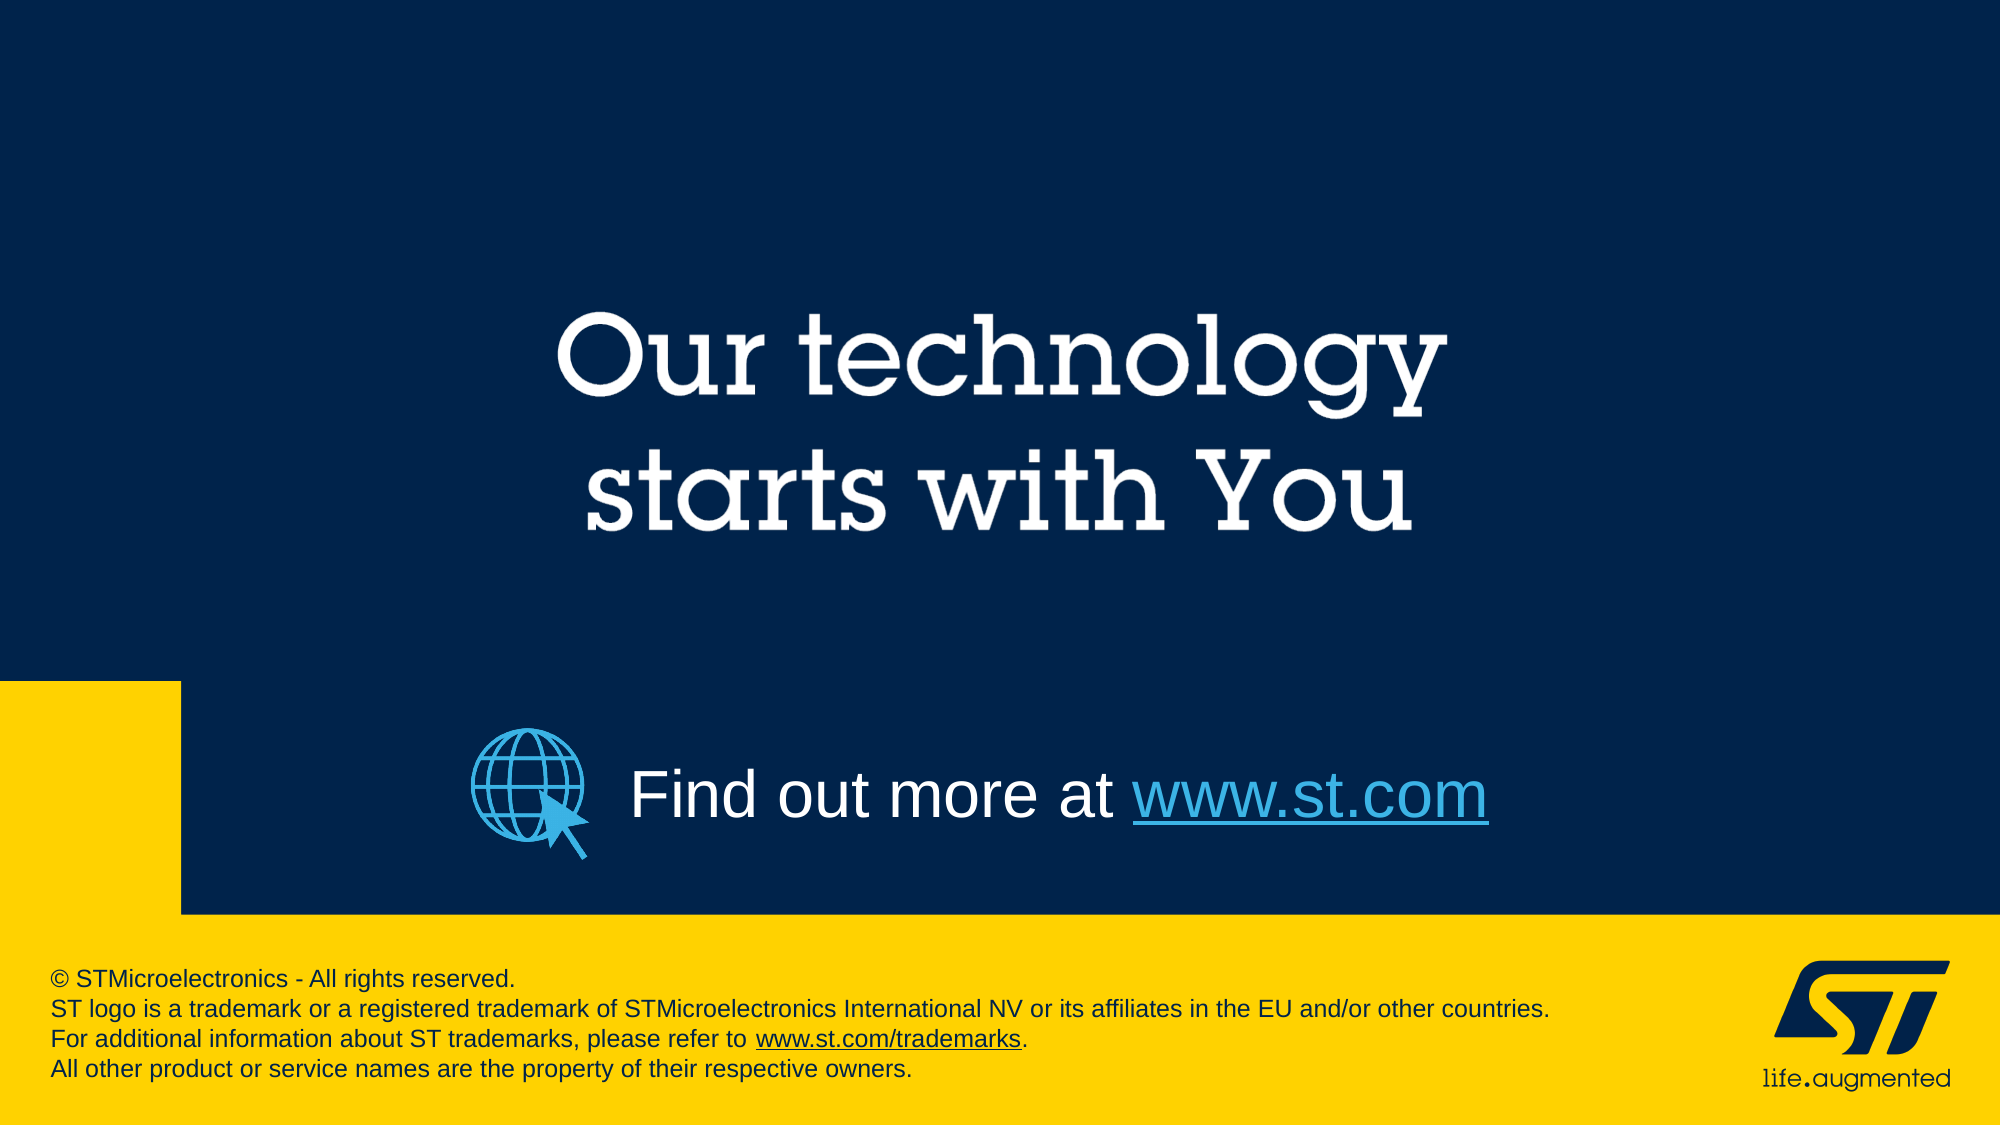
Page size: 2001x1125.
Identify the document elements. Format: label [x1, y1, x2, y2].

picture [1725, 922, 1988, 1125]
text_box [454, 713, 1508, 870]
picture [485, 256, 1515, 631]
